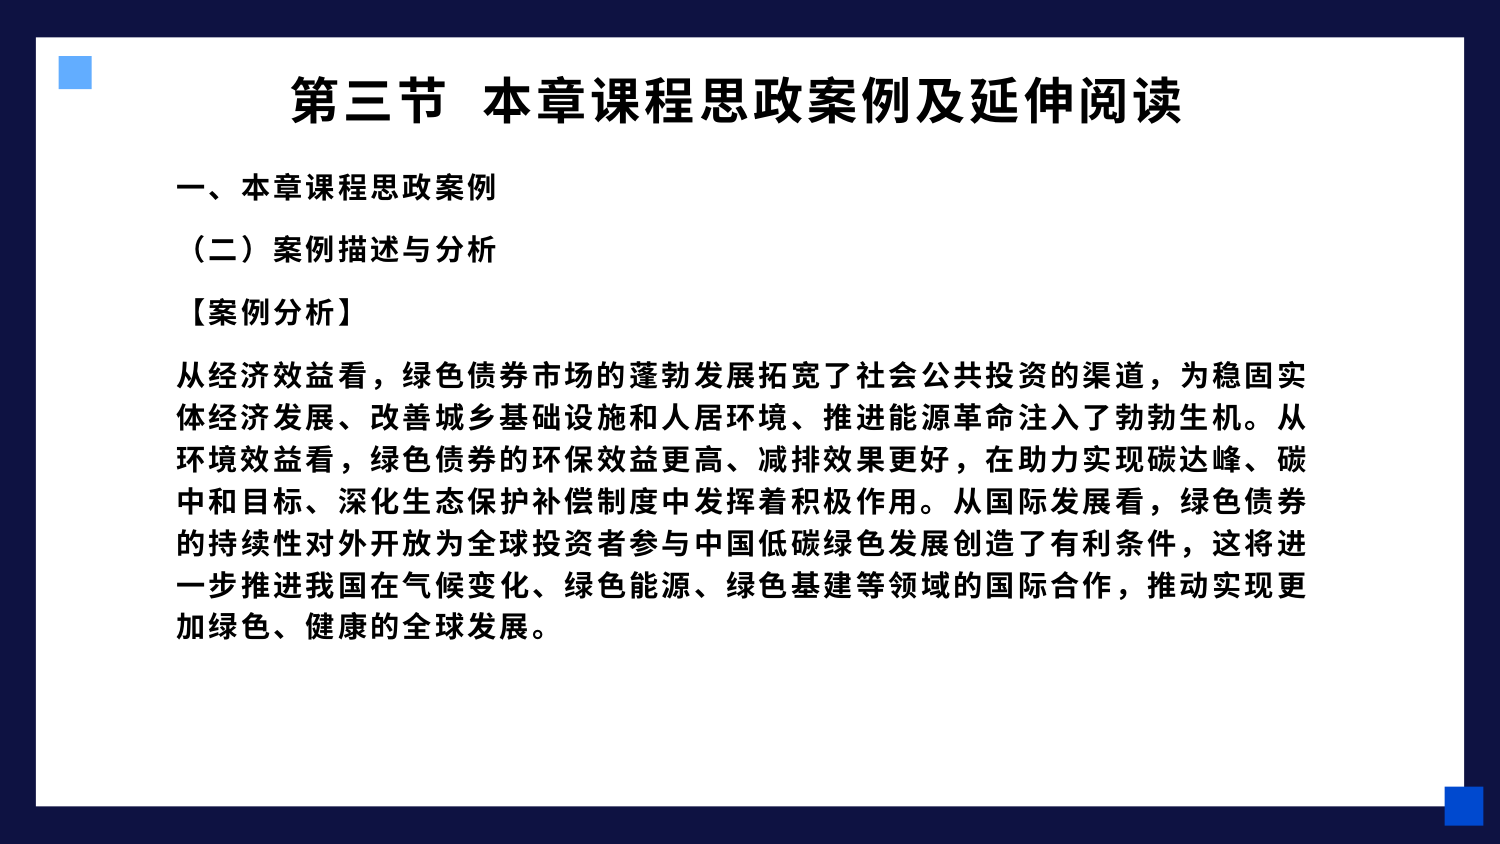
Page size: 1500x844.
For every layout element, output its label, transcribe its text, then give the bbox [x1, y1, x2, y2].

list 一、本章课程思政案例 （二）案例描述与分析 【案例分析】 从经济效益看，绿色债券市场的蓬勃发展拓宽了社会公共投资的渠道，为稳固实体经济发展、改善城乡基础设施和人居环境、推进能源革命注入了勃勃生机。从环境效益看，绿色债券的环保效益更高、减排效果更好，在助力实现碳达峰、碳中和目标、深化生态保护补偿制度中发挥着积极作用。从国际发展看，绿色债券的持续性对外开放为全球投资者参与中国低碳绿色发展创造了有利条件，这将进一步推进我国在气候变化、绿色能源、绿色基建等领域的国际合作，推动实现更加绿色、健康的全球发展。 [159, 161, 1354, 586]
title 第三节 本章课程思政案例及延伸阅读 [141, 48, 1327, 138]
